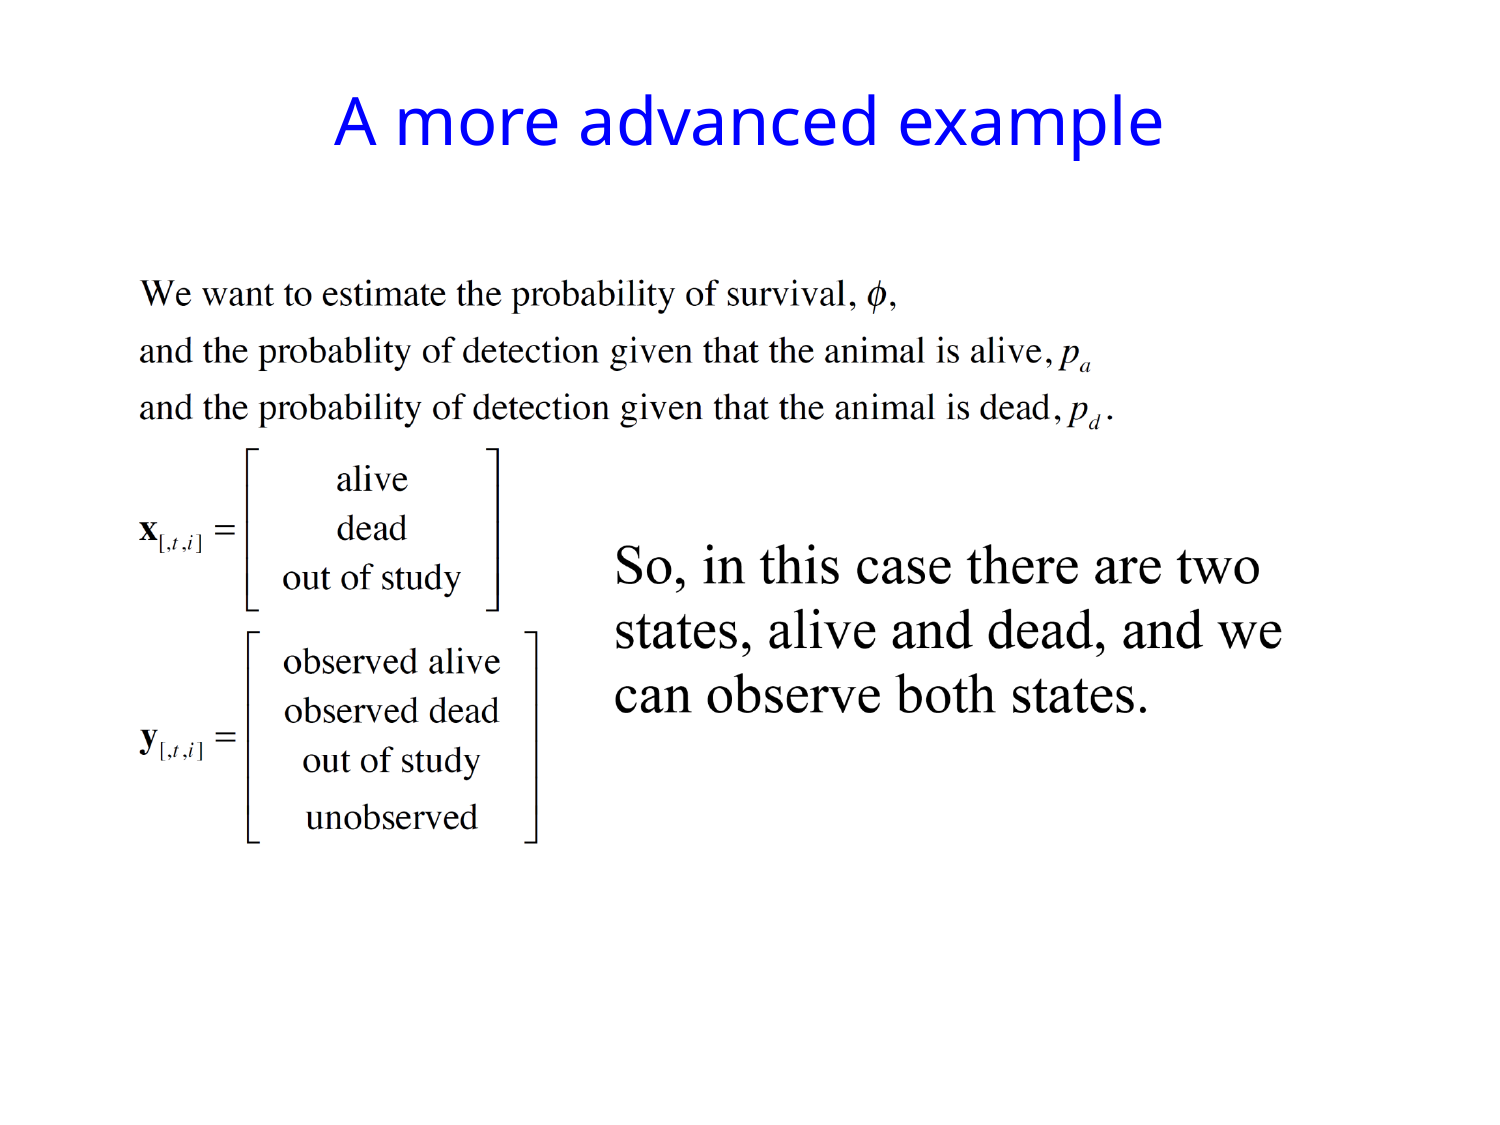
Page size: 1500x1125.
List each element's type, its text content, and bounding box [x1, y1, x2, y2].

title A more advanced example [75, 24, 1425, 213]
picture [99, 225, 1381, 976]
